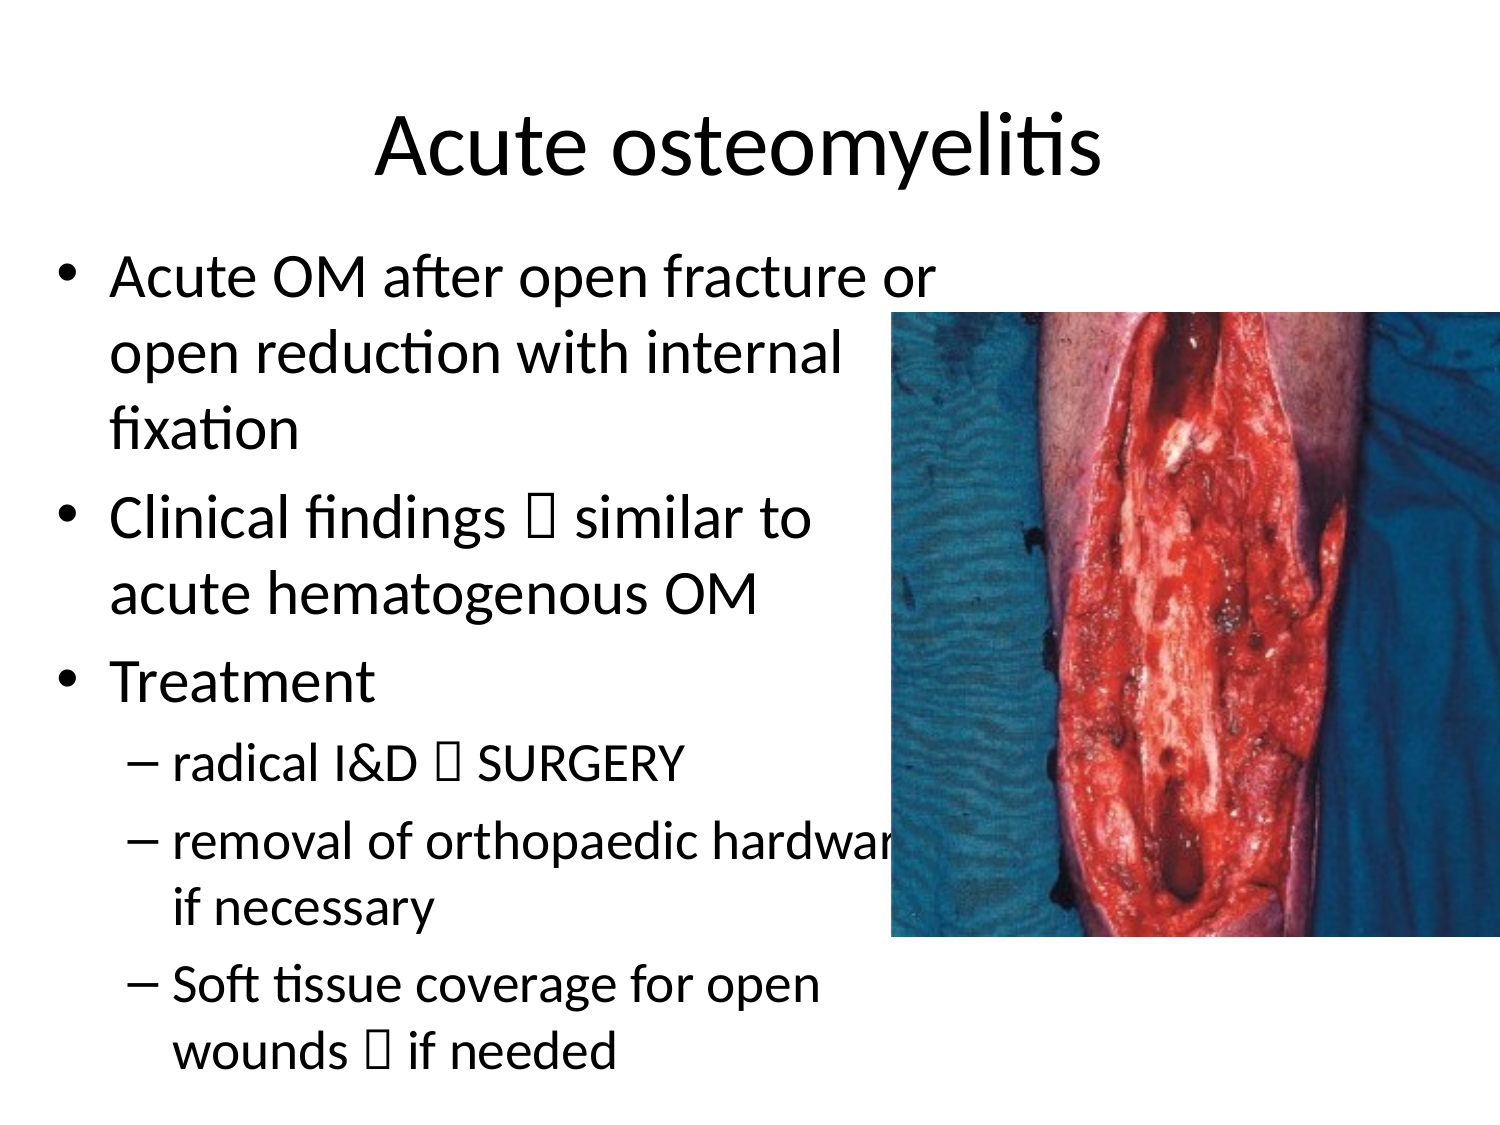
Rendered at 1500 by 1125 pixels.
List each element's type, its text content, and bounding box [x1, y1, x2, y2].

title Acute osteomyelitis [75, 45, 1425, 233]
picture [891, 312, 1500, 938]
list Acute OM after open fracture or open reduction with internal fixation Clinical findings  similar to acute hematogenous OM Treatment radical I&D  SURGERY removal of orthopaedic hardware if necessary Soft tissue coverage for open wounds  if needed [41, 226, 975, 1090]
